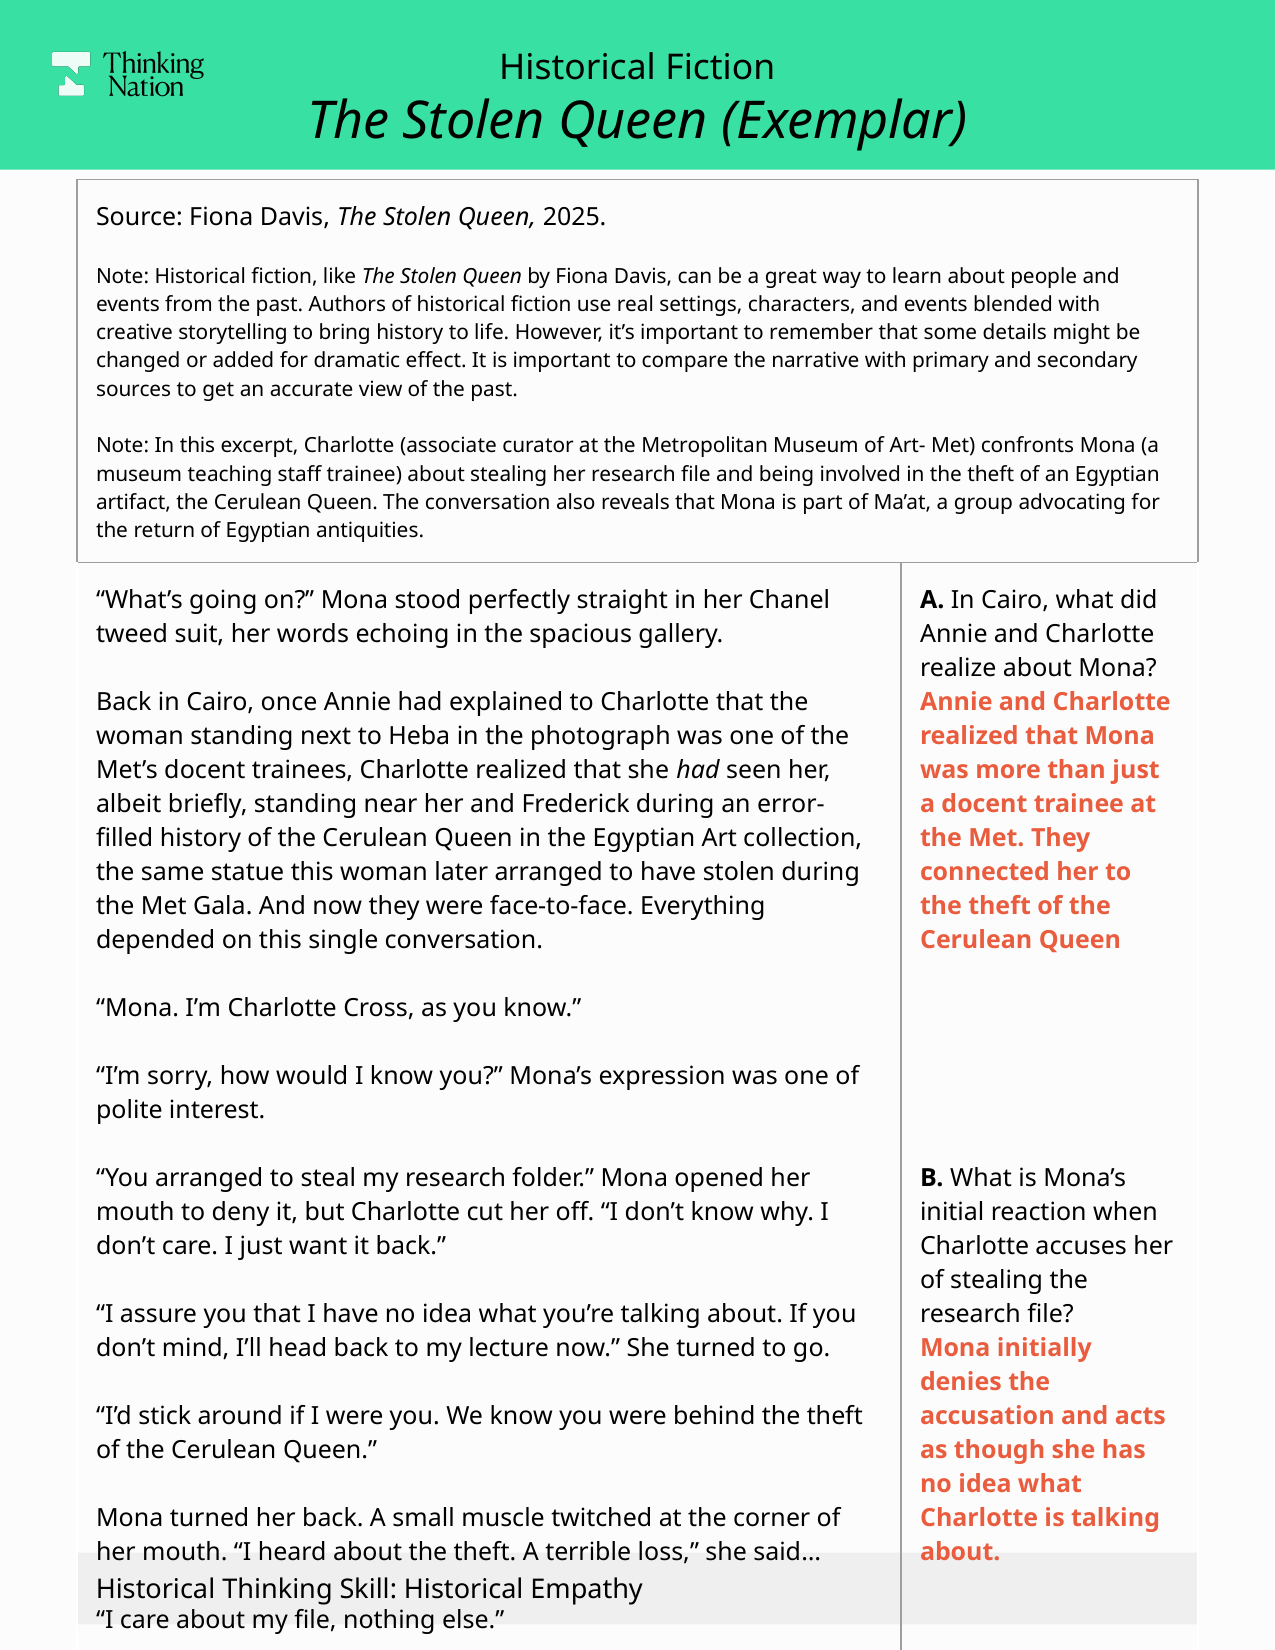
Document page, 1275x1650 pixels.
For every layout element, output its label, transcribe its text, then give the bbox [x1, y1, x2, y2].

table_cell “What’s going on?” Mona stood perfectly straight in her Chanel tweed suit, her words echoing in the spacious gallery. Back in Cairo, once Annie had explained to Charlotte that the woman standing next to Heba in the photograph was one of the Met’s docent trainees, Charlotte realized that she had seen her, albeit briefly, standing near her and Frederick during an error-filled history of the Cerulean Queen in the Egyptian Art collection, the same statue this woman later arranged to have stolen during the Met Gala. And now they were face-to-face. Everything depended on this single conversation. “Mona. I’m Charlotte Cross, as you know.” “I’m sorry, how would I know you?” Mona’s expression was one of polite interest. “You arranged to steal my research folder.” Mona opened her mouth to deny it, but Charlotte cut her off. “I don’t know why. I don’t care. I just want it back.” “I assure you that I have no idea what you’re talking about. If you don’t mind, I’ll head back to my lecture now.” She turned to go. “I’d stick around if I were you. We know you were behind the theft of the Cerulean Queen.” Mona turned her back. A small muscle twitched at the corner of her mouth. “I heard about the theft. A terrible loss,” she said… “I care about my file, nothing else.” “Your file. Even if I did have it, why would I give it back to you?” [78, 563, 900, 1650]
table_cell A. In Cairo, what did Annie and Charlotte realize about Mona? Annie and Charlotte realized that Mona was more than just a docent trainee at the Met. They connected her to the theft of the Cerulean Queen B. What is Mona’s initial reaction when Charlotte accuses her of stealing the research file? Mona initially denies the accusation and acts as though she has no idea what Charlotte is talking about. [902, 563, 1197, 1650]
table_header Source: Fiona Davis, The Stolen Queen, 2025. Note: Historical fiction, like The Stolen Queen by Fiona Davis, can be a great way to learn about people and events from the past. Authors of historical fiction use real settings, characters, and events blended with creative storytelling to bring history to life. However, it’s important to remember that some details might be changed or added for dramatic effect. It is important to compare the narrative with primary and secondary sources to get an accurate view of the past. Note: In this excerpt, Charlotte (associate curator at the Metropolitan Museum of Art- Met) confronts Mona (a museum teaching staff trainee) about stealing her research file and being involved in the theft of an Egyptian artifact, the Cerulean Queen. The conversation also reveals that Mona is part of Ma’at, a group advocating for the return of Egyptian antiquities. [78, 180, 1197, 562]
text_box Historical Fiction The Stolen Queen (Exemplar) [0, 0, 1275, 170]
picture [35, 37, 210, 110]
